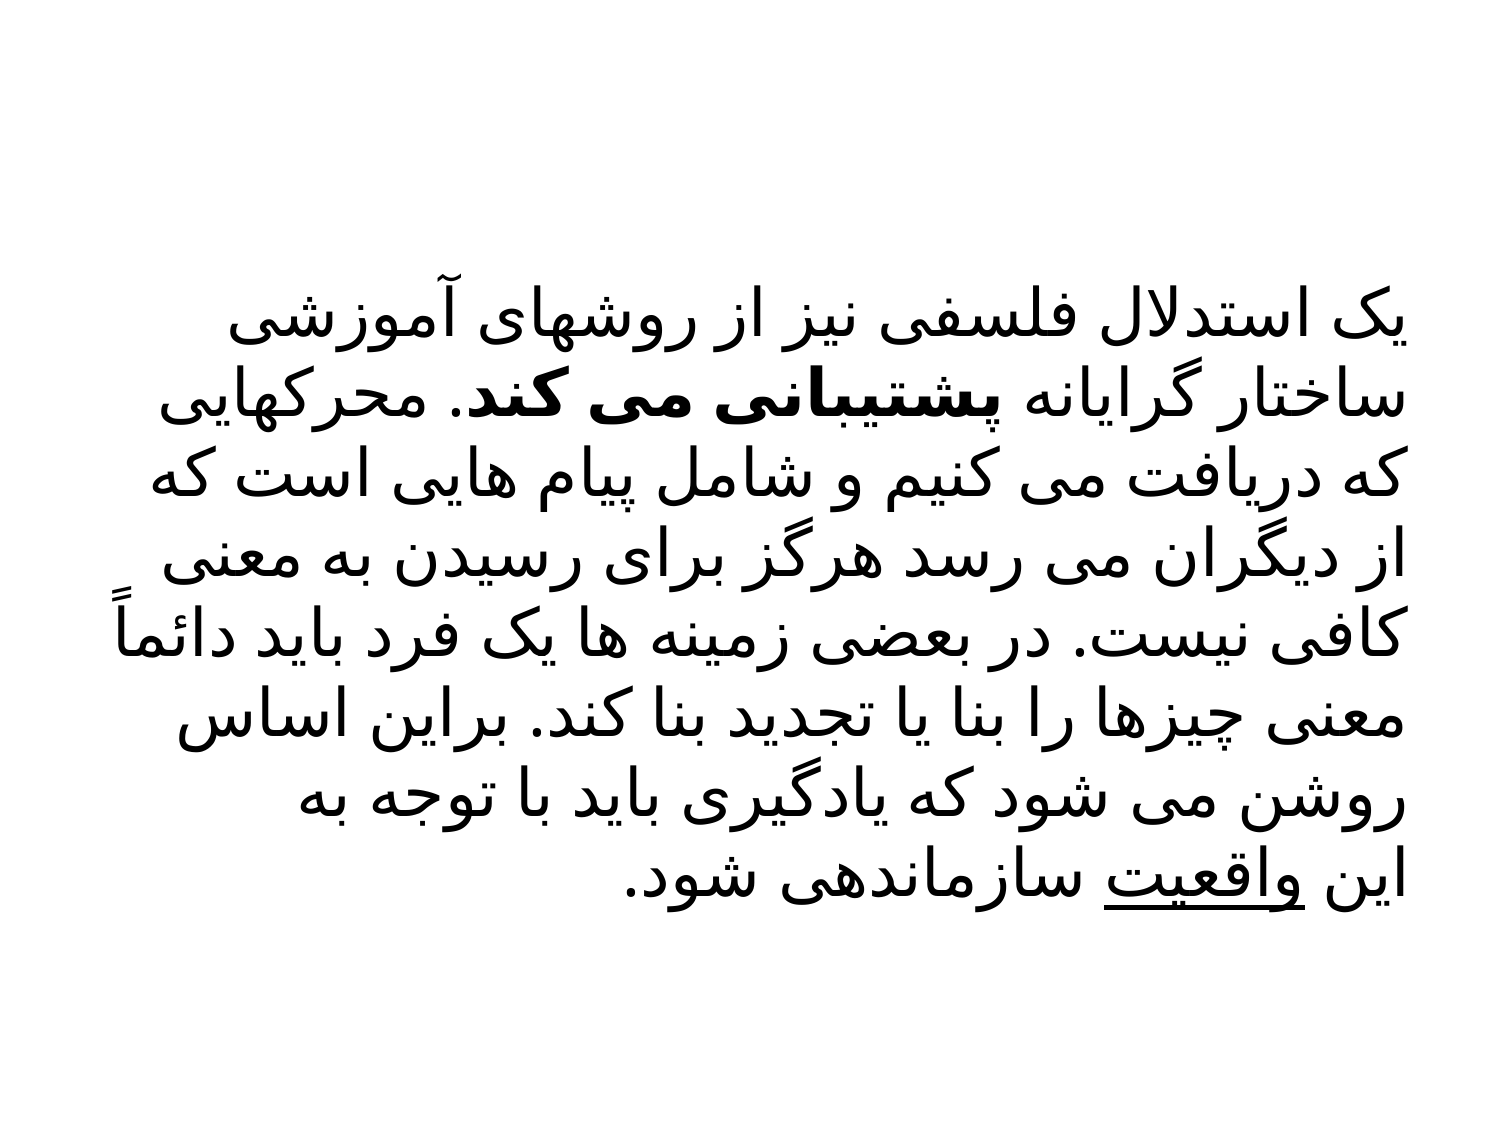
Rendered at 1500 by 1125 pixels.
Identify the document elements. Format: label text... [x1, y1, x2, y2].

list يک استدلال فلسفی نيز از روشهای آموزشی ساختار گرايانه پشتيبانی می کند. محرکهايی که دريافت می کنيم و شامل پيام هايی است که از ديگران می رسد هرگز برای رسيدن به معنی کافی نيست. در بعضی زمينه ها يک فرد بايد دائماً معنی چيزها را بنا يا تجديد بنا کند. براین اساس روشن می شود که يادگيری بايد با توجه به اين واقعيت سازماندهی شود. [75, 262, 1425, 1005]
